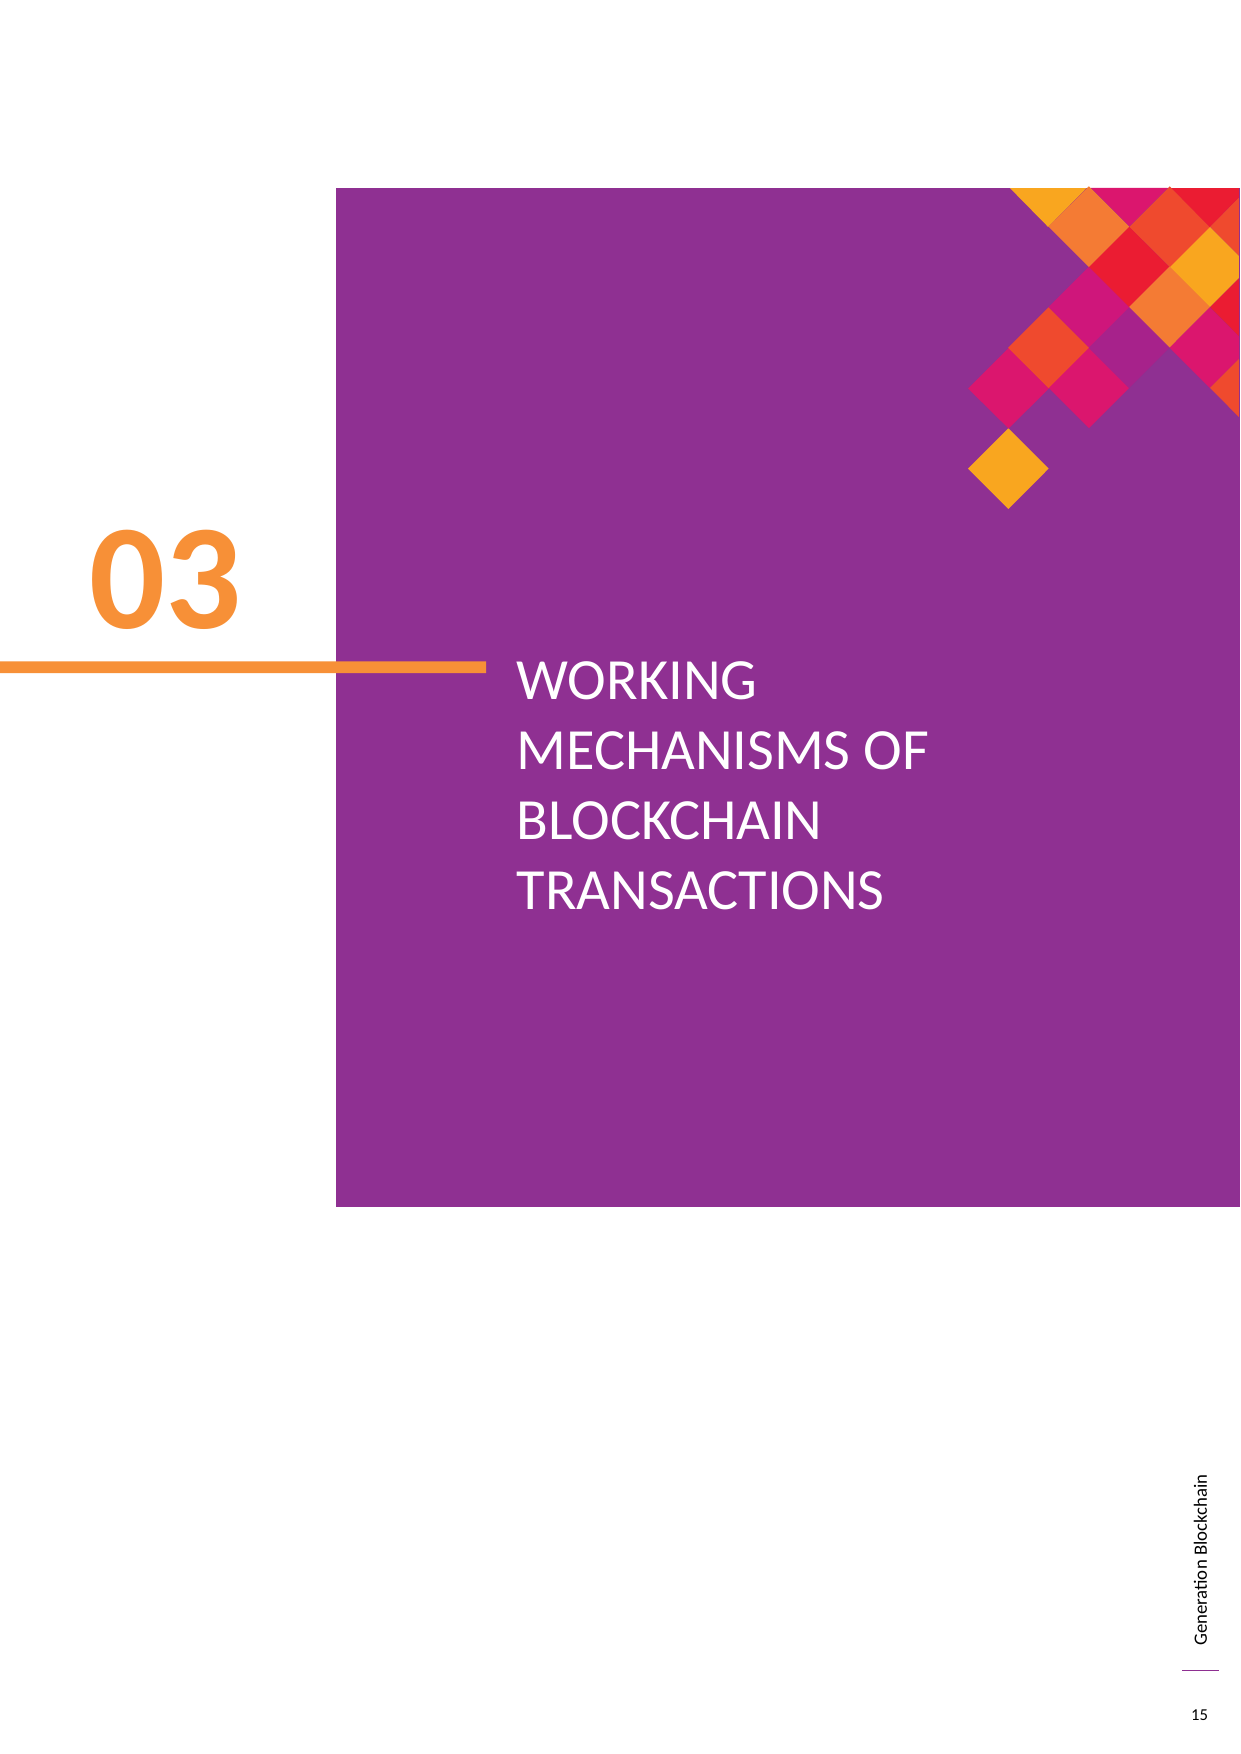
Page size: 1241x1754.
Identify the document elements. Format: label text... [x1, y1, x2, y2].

list WORKING MECHANISMS OF BLOCKCHAIN TRANSACTIONS [501, 634, 1074, 813]
slide_number 15 [1170, 1692, 1229, 1736]
list 03 [74, 471, 375, 727]
